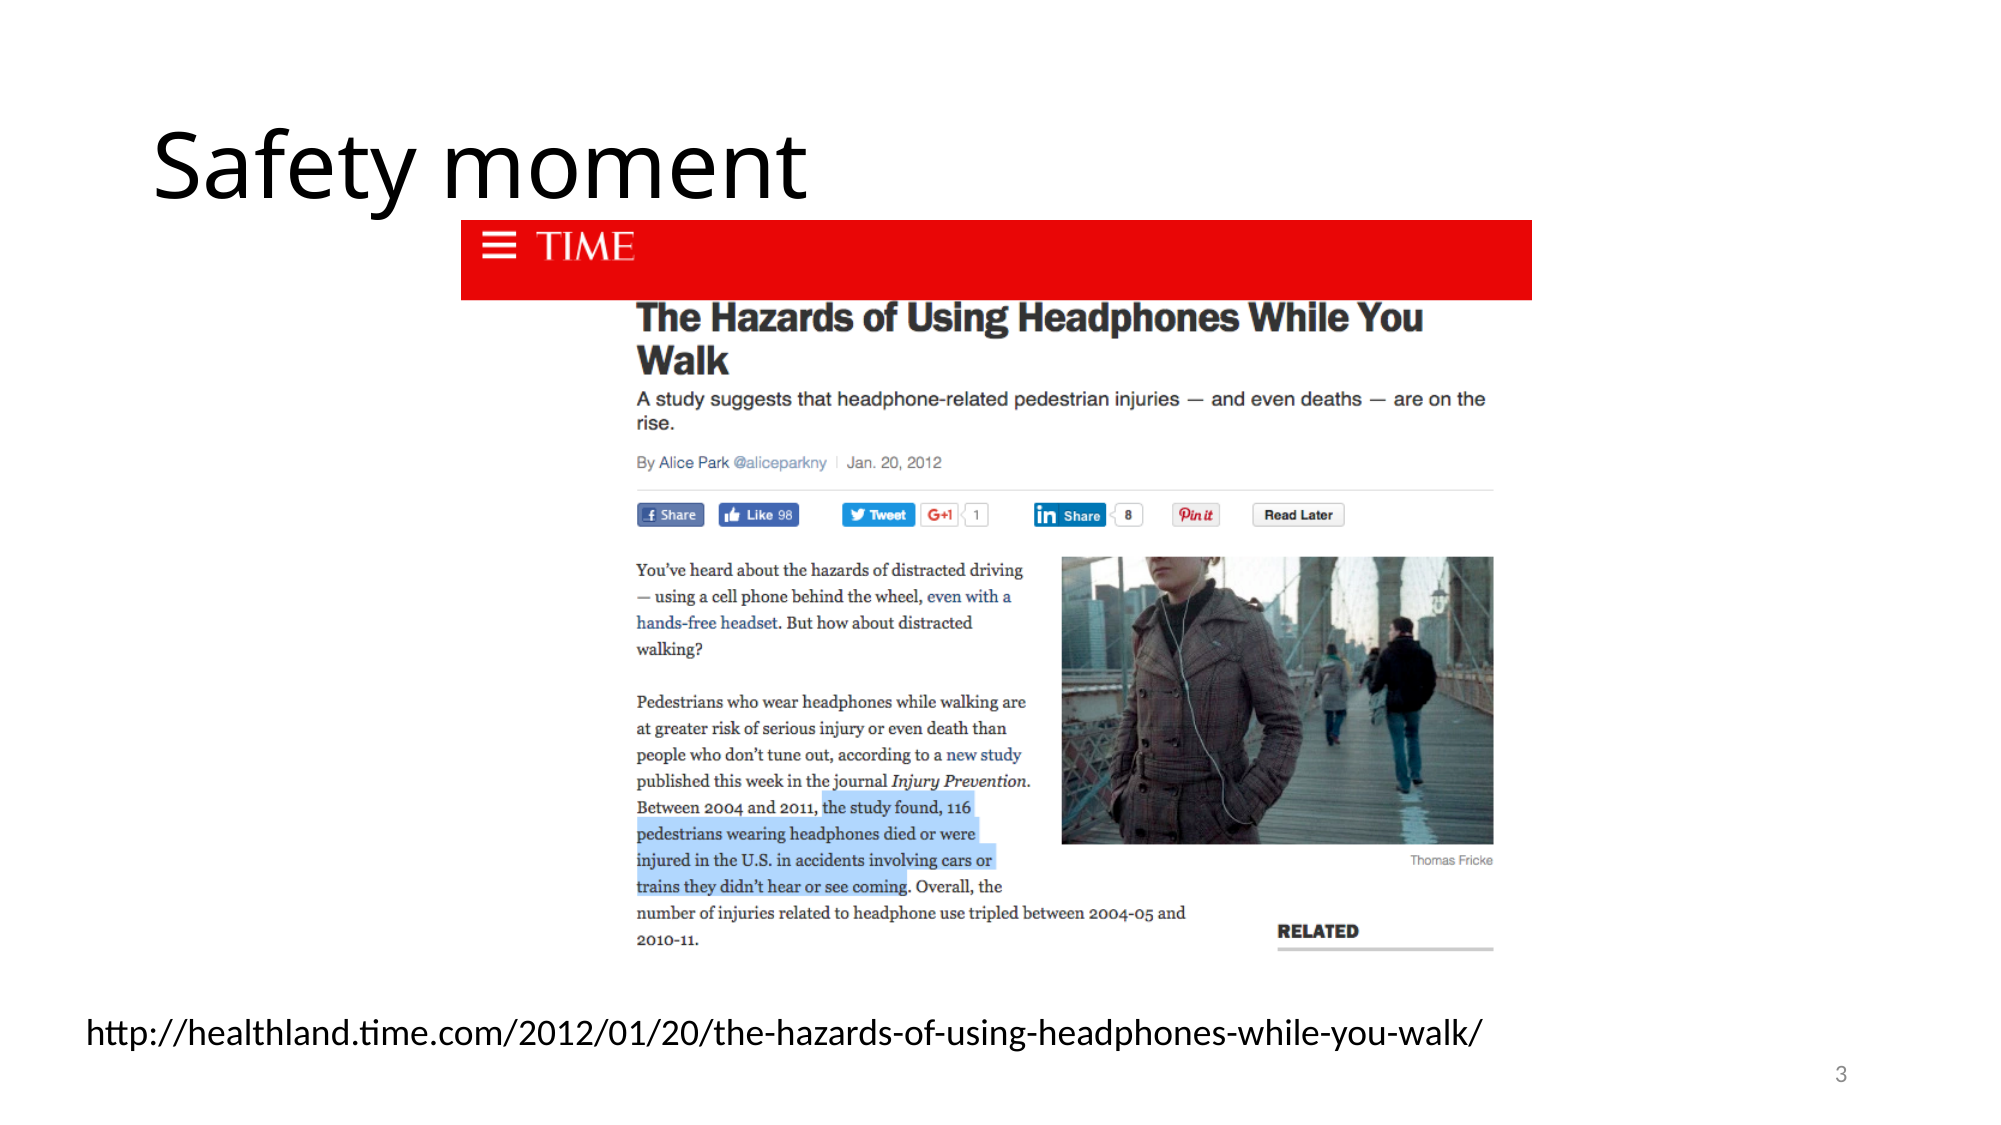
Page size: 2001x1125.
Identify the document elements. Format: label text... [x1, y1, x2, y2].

text_box http://healthland.time.com/2012/01/20/the-hazards-of-using-headphones-while-you-walk/ [70, 1000, 1877, 1061]
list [461, 220, 1532, 962]
slide_number 3 [1412, 1061, 1863, 1103]
title Safety moment [137, 59, 1863, 278]
